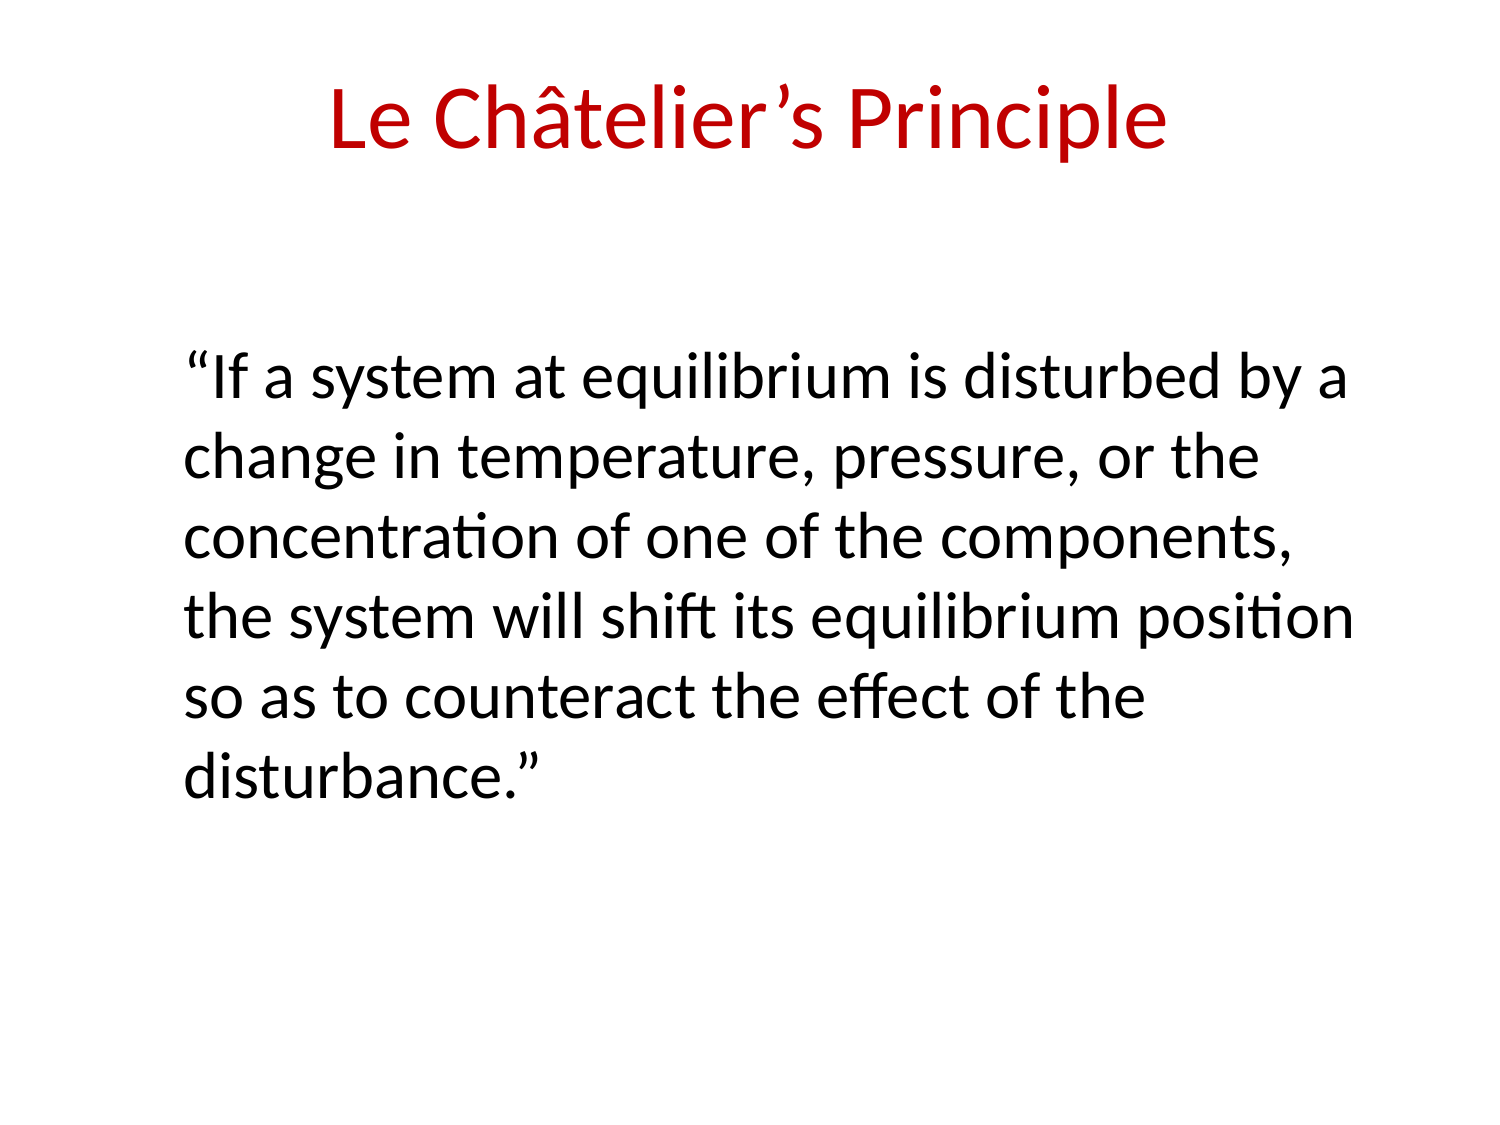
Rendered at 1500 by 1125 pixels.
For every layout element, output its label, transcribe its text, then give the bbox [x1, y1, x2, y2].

text_box Le Châtelier’s Principle [62, 50, 1438, 238]
text_box “If a system at equilibrium is disturbed by a change in temperature, pressure, or the concentration of one of the components, the system will shift its equilibrium position so as to counteract the effect of the disturbance.” [112, 324, 1388, 863]
